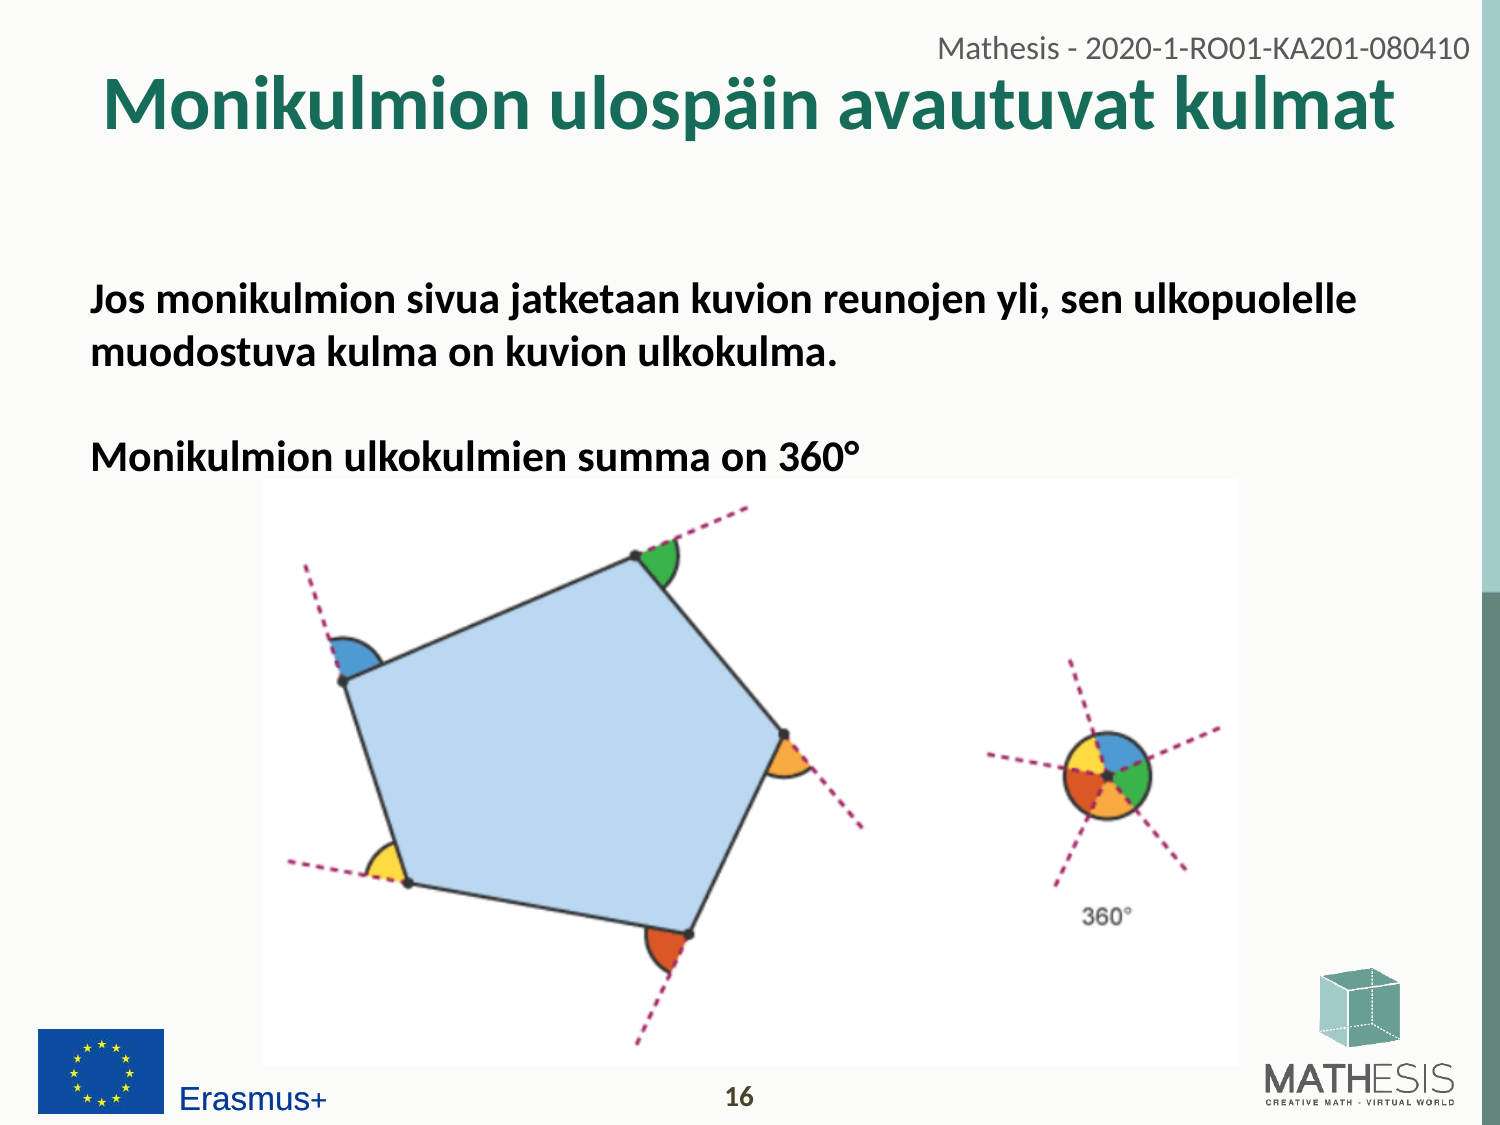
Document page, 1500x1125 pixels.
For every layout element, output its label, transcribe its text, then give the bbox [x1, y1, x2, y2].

picture [38, 1029, 164, 1114]
picture [262, 479, 1238, 1067]
title Monikulmion ulospäin avautuvat kulmat [75, 45, 1425, 233]
list Jos monikulmion sivua jatketaan kuvion reunojen yli, sen ulkopuolelle muodostuva kulma on kuvion ulkokulma. Monikulmion ulkokulmien summa on 360° [75, 262, 1425, 1005]
